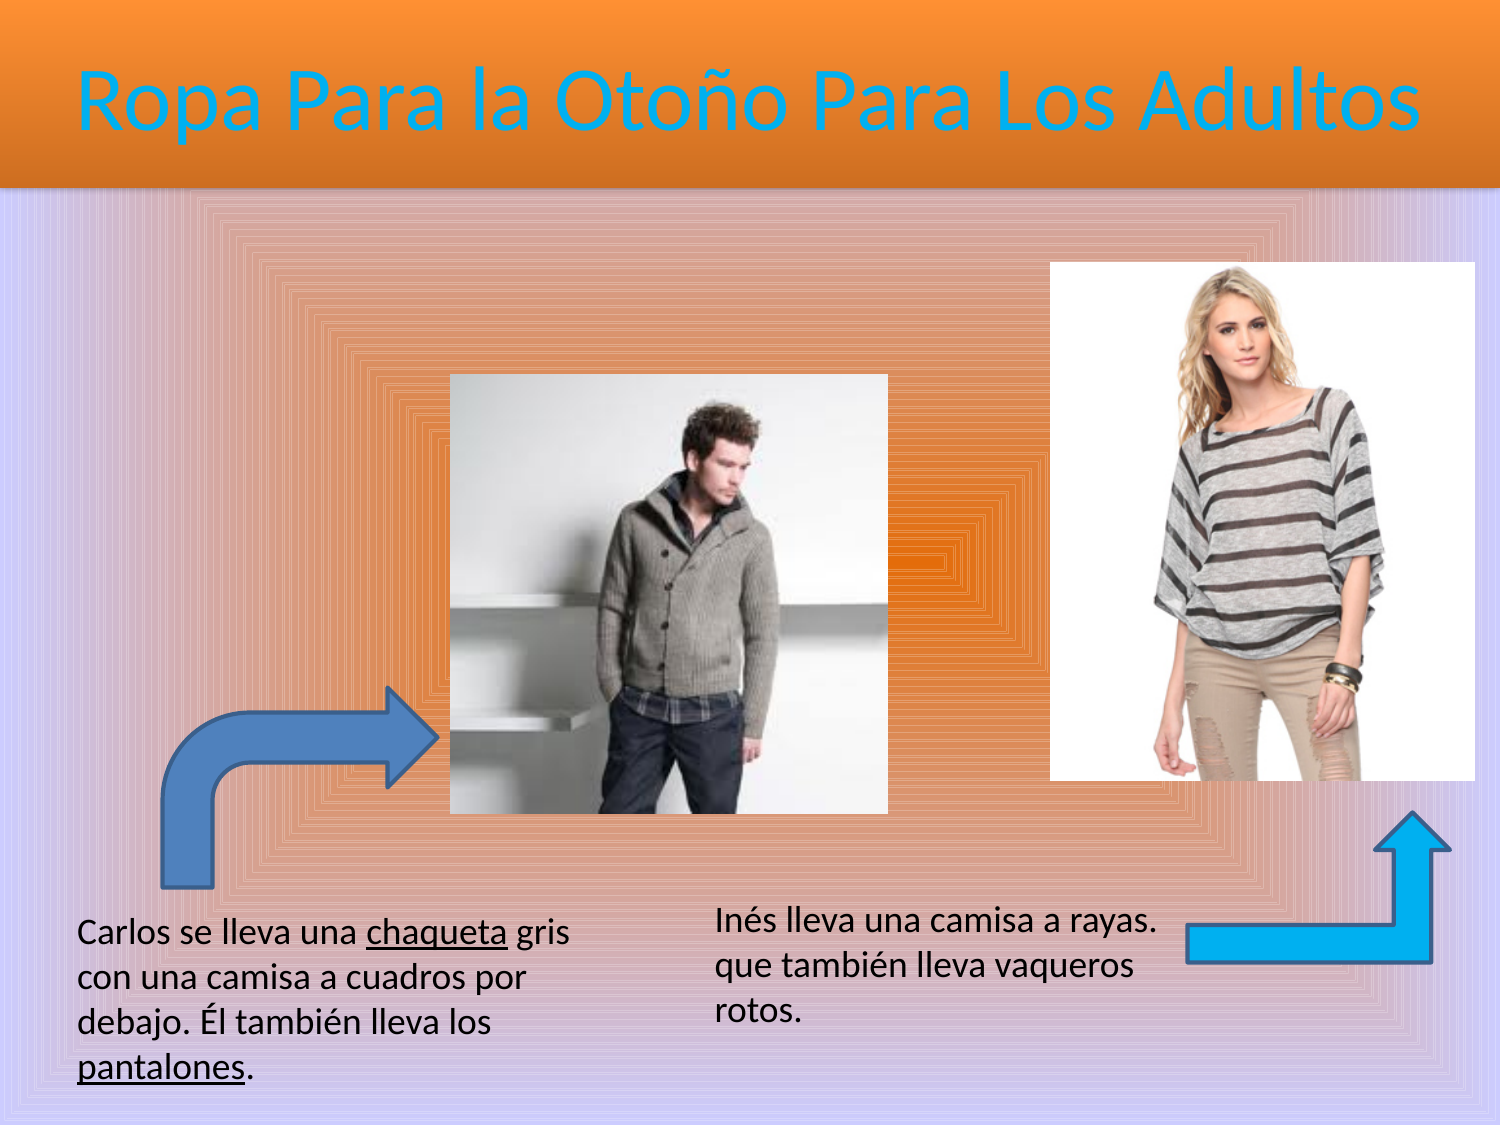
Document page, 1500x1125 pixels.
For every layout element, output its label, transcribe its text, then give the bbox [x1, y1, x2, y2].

picture [449, 374, 888, 815]
title Ropa Para la Otoño Para Los Adultos [0, 0, 1500, 188]
text_box [160, 685, 440, 890]
text_box Carlos se lleva una chaqueta gris con una camisa a cuadros por debajo. Él también lleva los pantalones. [62, 899, 600, 1095]
text_box Inés lleva una camisa a rayas. que también lleva vaqueros rotos. [699, 887, 1213, 1038]
text_box [1213, 810, 1452, 965]
picture [1049, 262, 1476, 781]
